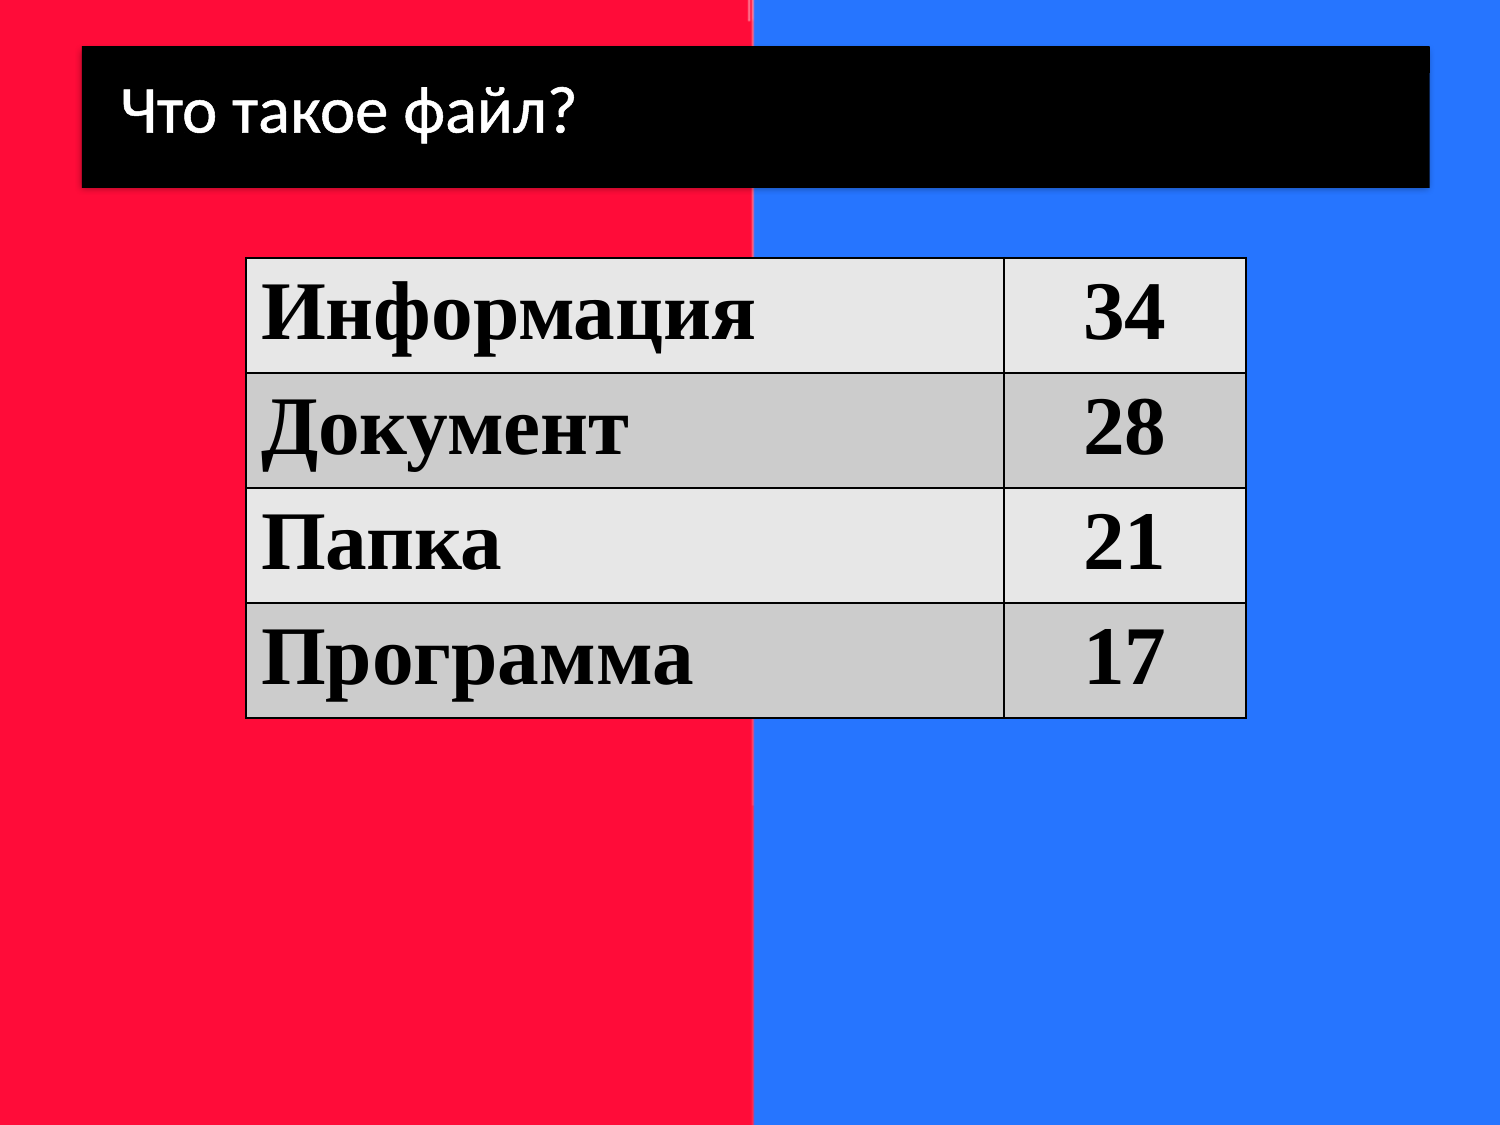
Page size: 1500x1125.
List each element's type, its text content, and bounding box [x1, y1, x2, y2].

table_cell 28 [1005, 374, 1245, 487]
table_cell Программа [247, 604, 1003, 717]
text_box Что такое файл? [105, 58, 1430, 154]
table_cell 21 [1005, 489, 1245, 602]
text_box [81, 46, 1430, 188]
table_cell 17 [1005, 604, 1245, 717]
table_cell Папка [247, 489, 1003, 602]
table_header 34 [1005, 259, 1245, 372]
table_cell Документ [247, 374, 1003, 487]
table_header Информация [247, 259, 1003, 372]
picture [0, 0, 1500, 1125]
